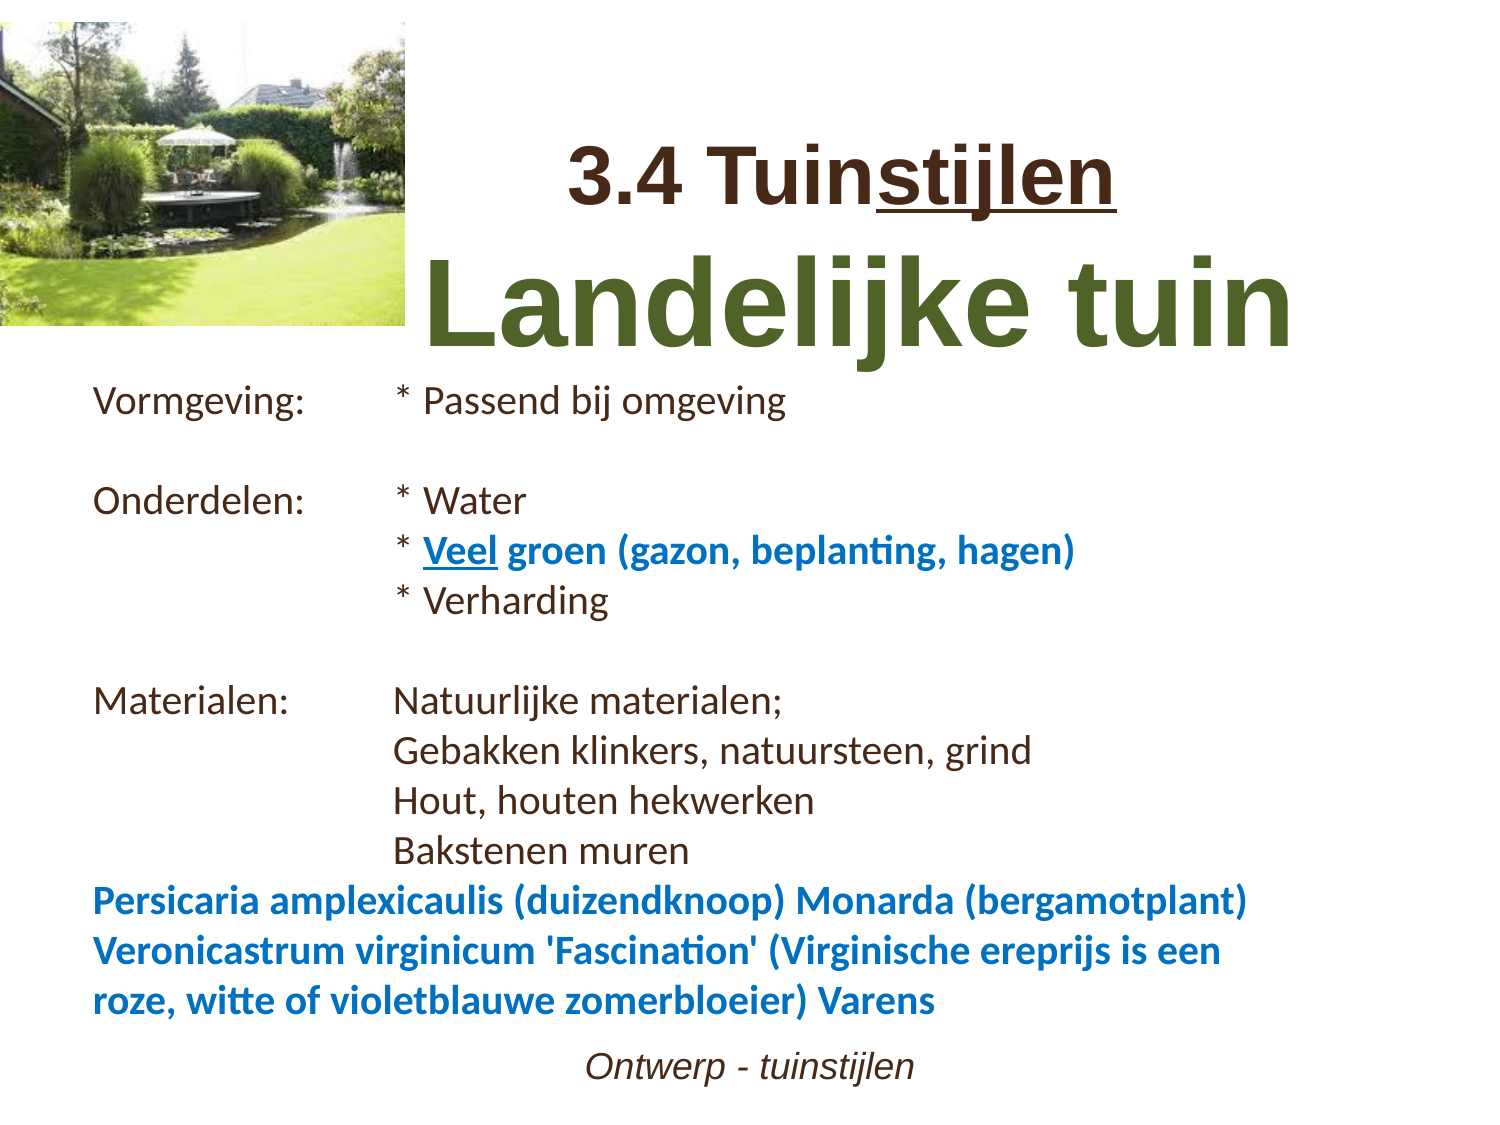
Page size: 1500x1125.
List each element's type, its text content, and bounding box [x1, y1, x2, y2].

slide_number Ontwerp - tuinstijlen [0, 1035, 1500, 1095]
text_box [0, 327, 1174, 976]
picture [0, 21, 405, 326]
text_box Vormgeving: * Passend bij omgeving Onderdelen: * Water * Veel groen (gazon, beplanting, hagen) * Verharding Materialen: Natuurlijke materialen; Gebakken klinkers, natuursteen, grind Hout, houten hekwerken Bakstenen muren Persicaria amplexicaulis (duizendknoop) Monarda (bergamotplant) Veronicastrum virginicum 'Fascination' (Virginische ereprijs is een roze, witte of violetblauwe zomerbloeier) Varens [78, 365, 1329, 1030]
text_box 3.4 Tuinstijlen Landelijke tuin [409, 113, 1500, 327]
